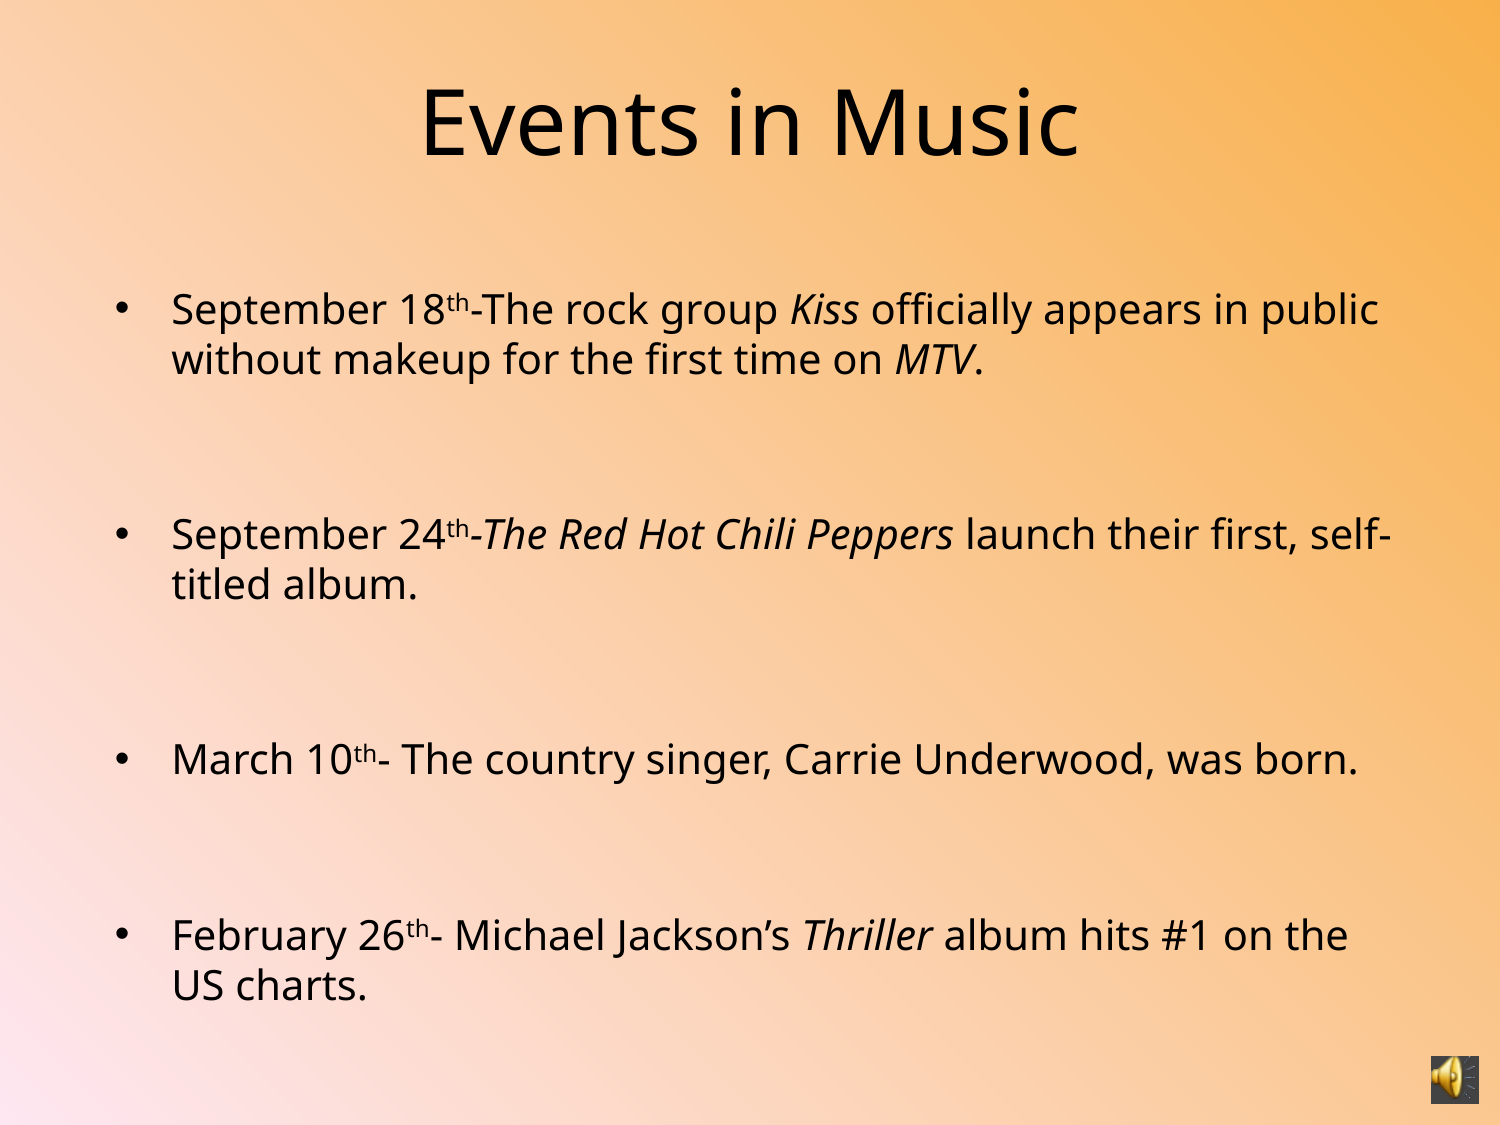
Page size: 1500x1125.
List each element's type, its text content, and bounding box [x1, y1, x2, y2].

list September 18th-The rock group Kiss officially appears in public without makeup for the first time on MTV. September 24th-The Red Hot Chili Peppers launch their first, self-titled album. March 10th- The country singer, Carrie Underwood, was born. February 26th- Michael Jackson’s Thriller album hits #1 on the US charts. [99, 275, 1425, 1038]
title Events in Music [75, 24, 1425, 213]
picture [1429, 1054, 1481, 1106]
